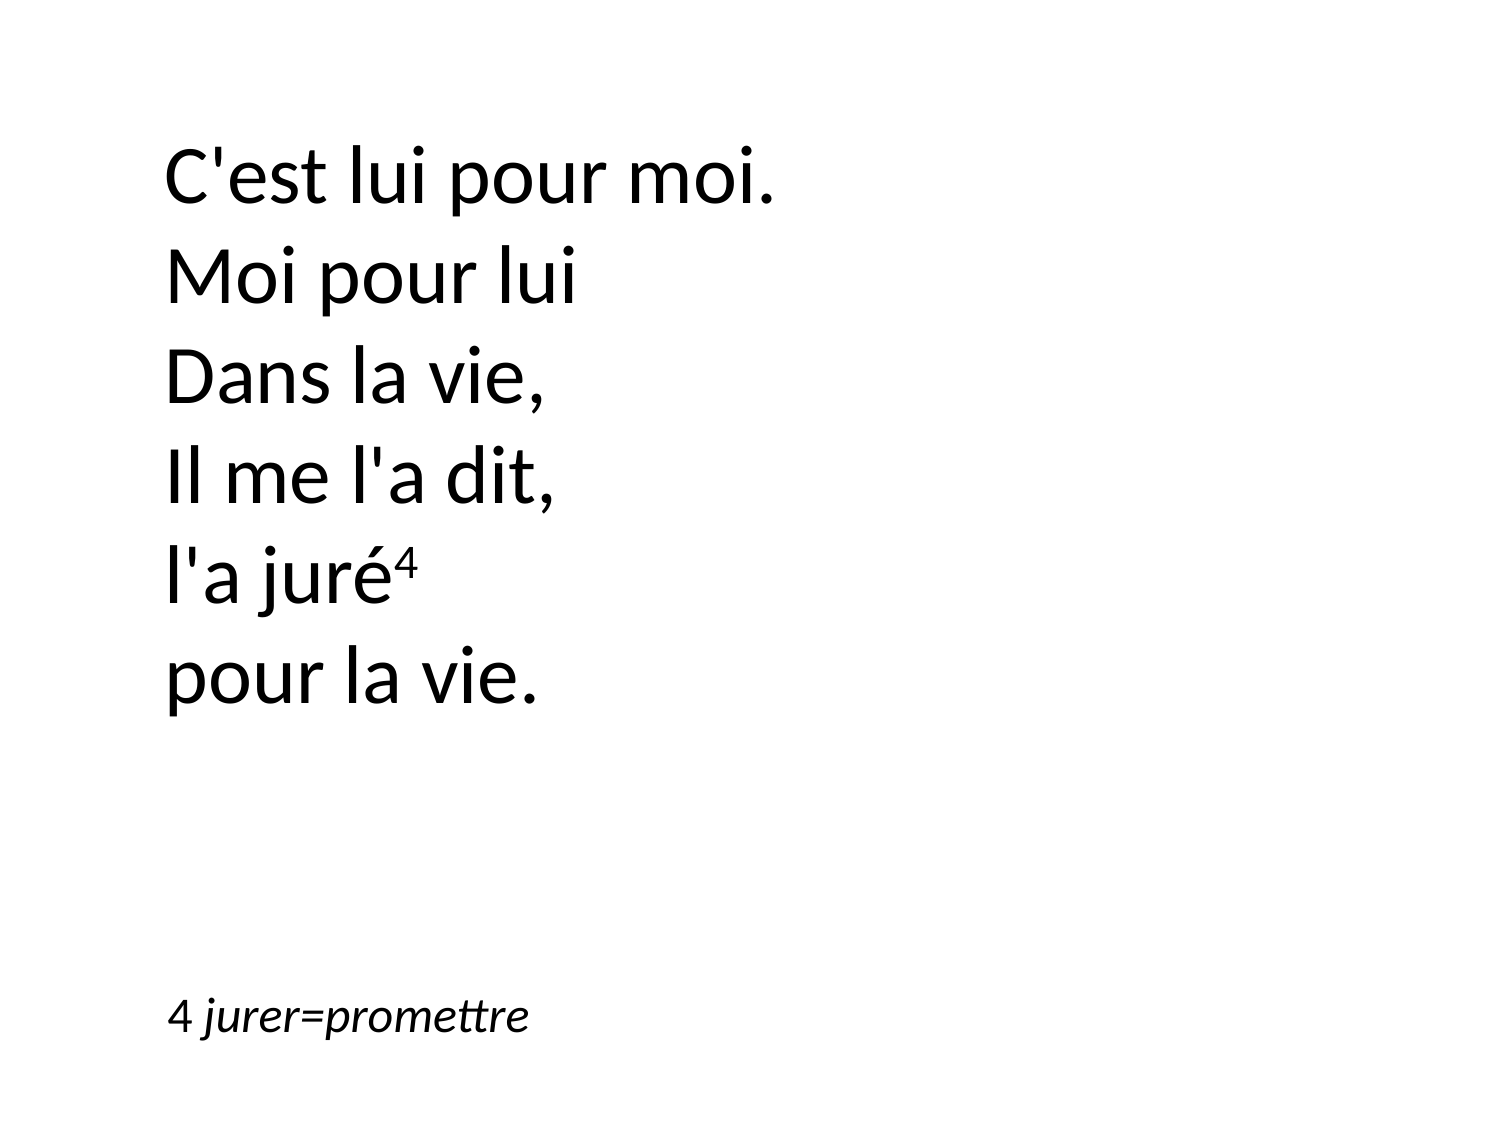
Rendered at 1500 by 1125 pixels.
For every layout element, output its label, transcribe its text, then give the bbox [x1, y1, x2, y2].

text_box C'est lui pour moi. Moi pour lui Dans la vie, Il me l'a dit, l'a juré4 pour la vie. [149, 112, 1500, 728]
text_box 4 jurer=promettre [152, 974, 545, 1050]
